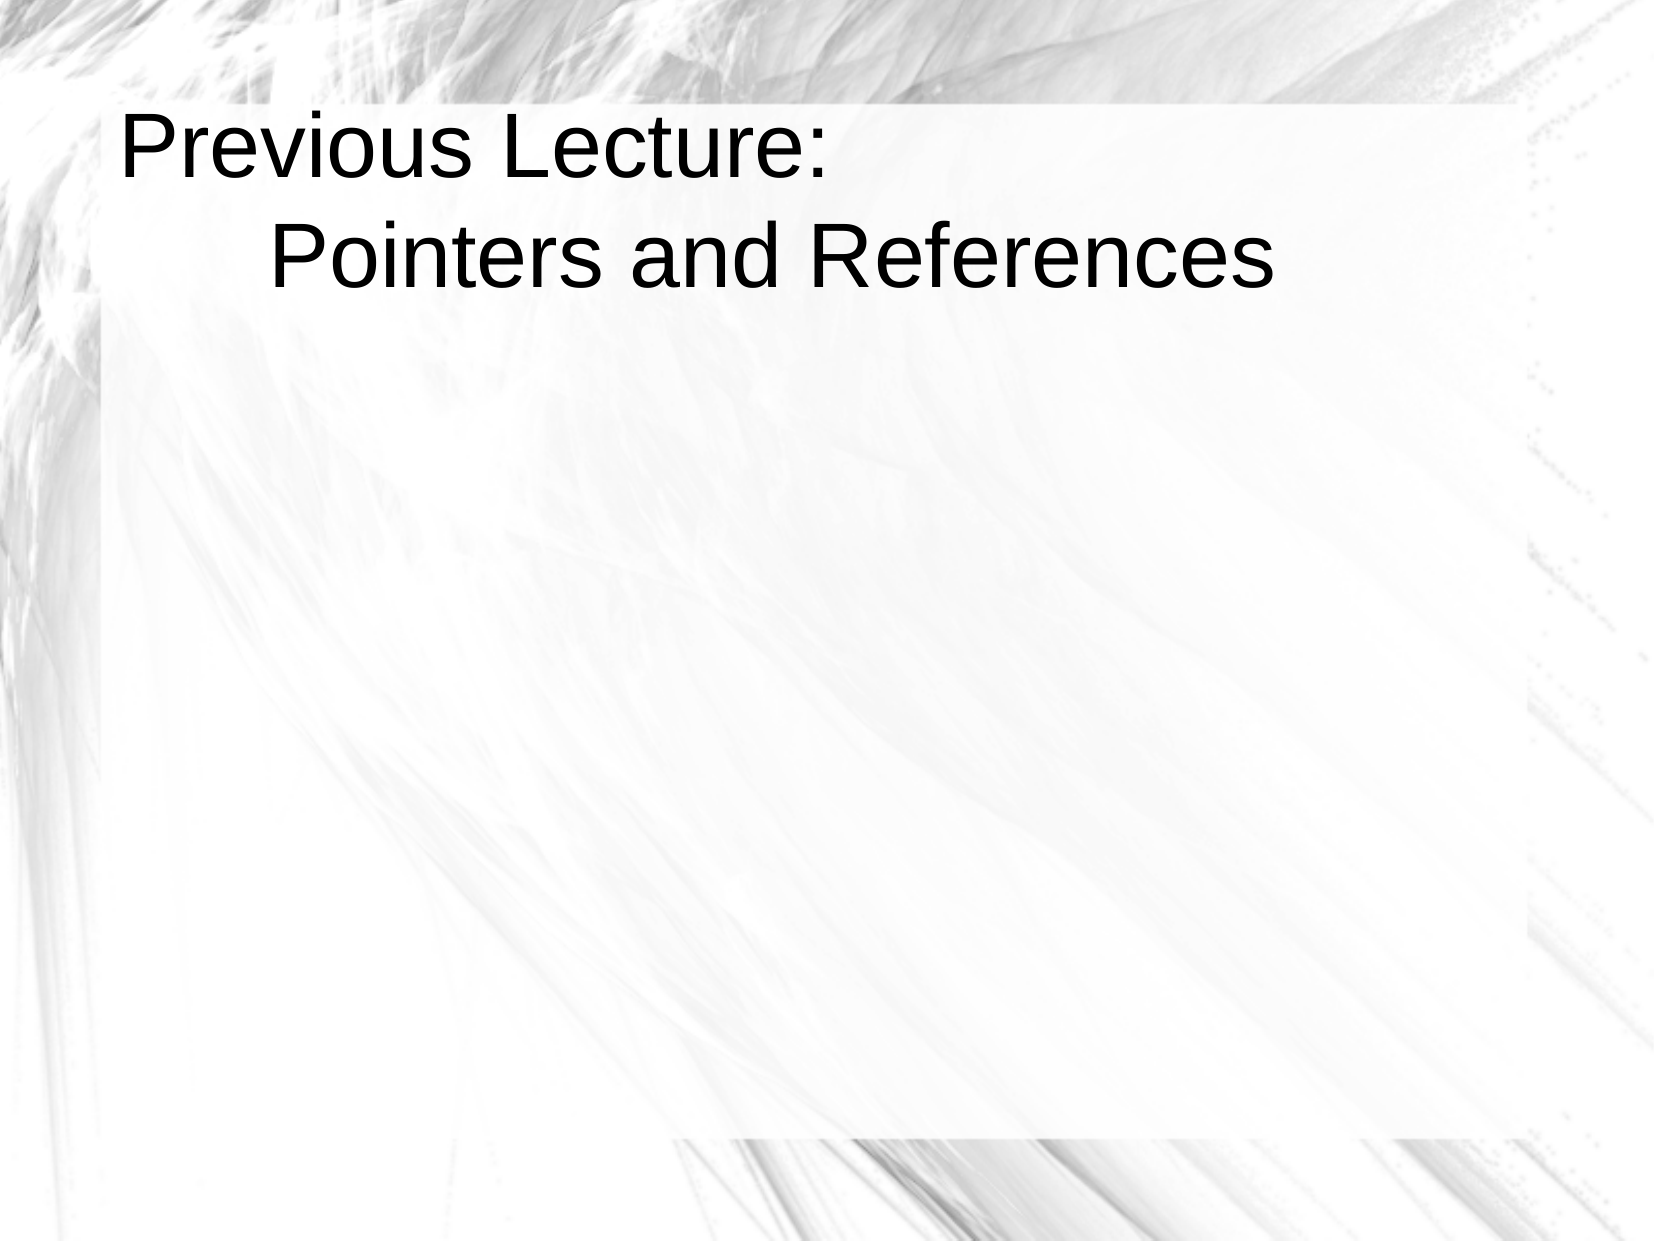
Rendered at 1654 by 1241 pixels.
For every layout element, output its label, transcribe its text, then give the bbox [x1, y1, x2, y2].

title Previous Lecture: Pointers and References [118, 93, 1506, 299]
picture [0, 0, 1654, 1241]
